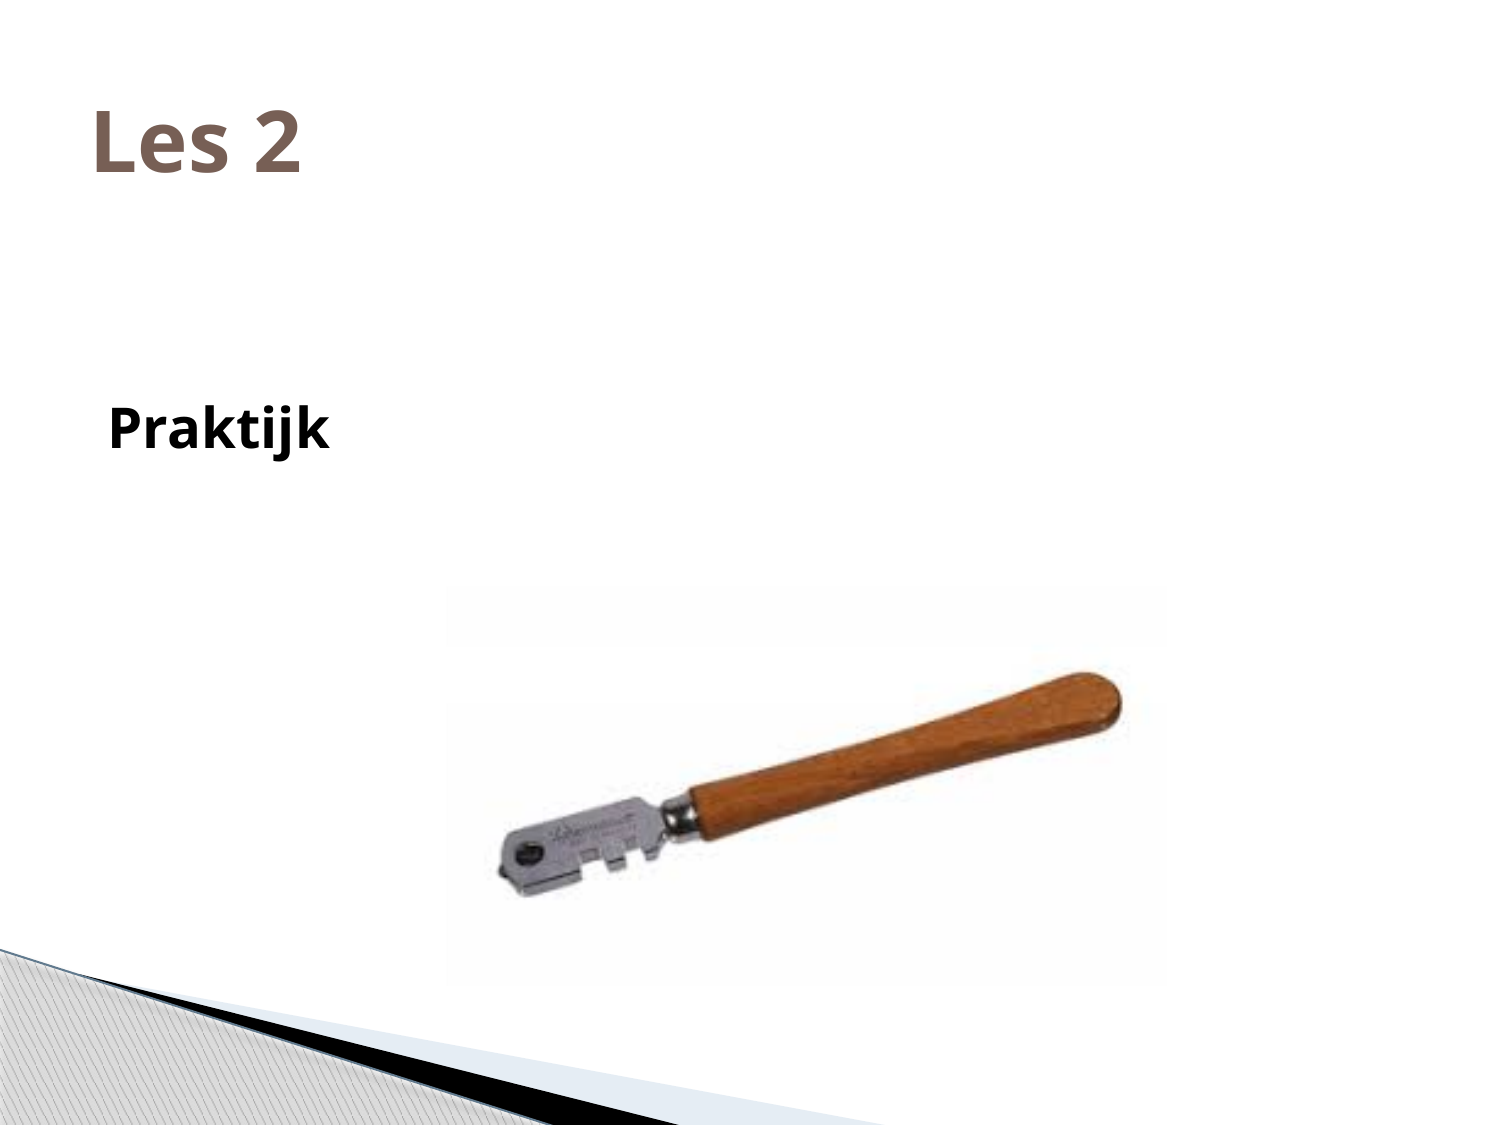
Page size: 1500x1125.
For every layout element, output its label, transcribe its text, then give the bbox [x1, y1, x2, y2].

picture [446, 568, 1167, 986]
title Les 2 [75, 45, 1425, 233]
list Praktijk [75, 385, 1425, 986]
